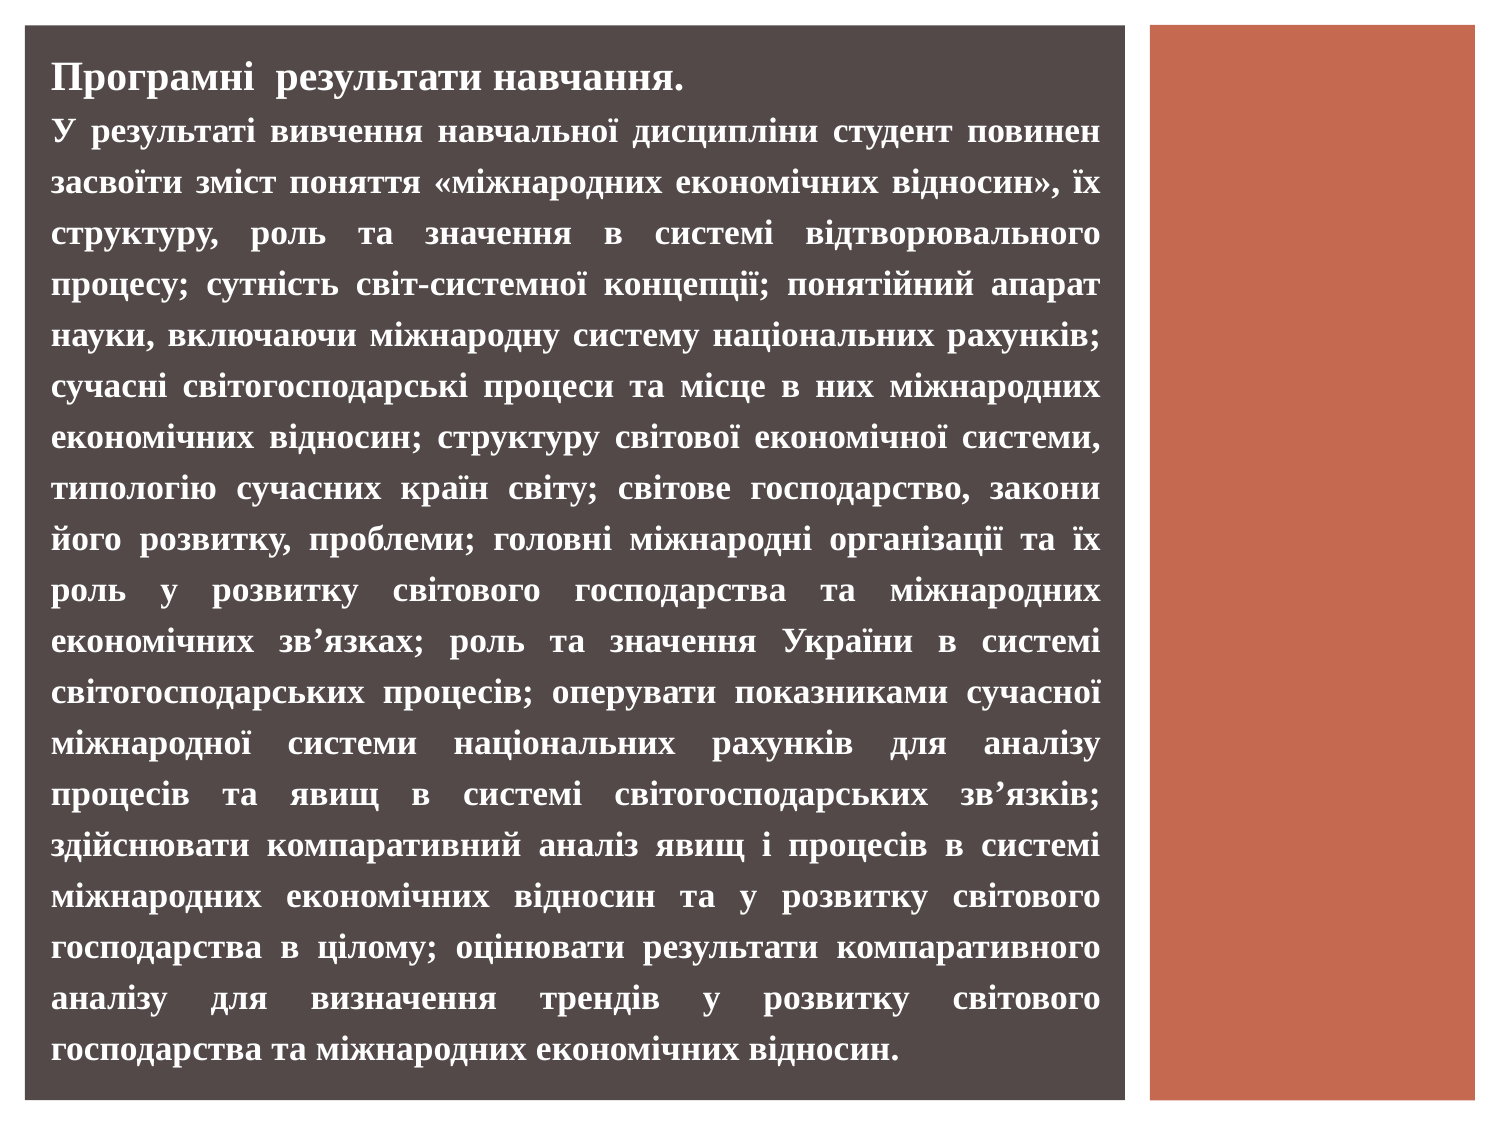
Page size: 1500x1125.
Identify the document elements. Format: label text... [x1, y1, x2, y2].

text_box Програмні результати навчання. У результаті вивчення навчальної дисципліни студент повинен засвоїти зміст поняття «міжнародних економічних відносин», їх структуру, роль та значення в системі відтворювального процесу; сутність світ-системної концепції; понятійний апарат науки, включаючи міжнародну систему національних рахунків; сучасні світогосподарські процеси та місце в них міжнародних економічних відносин; структуру світової економічної системи, типологію сучасних країн світу; світове господарство, закони його розвитку, проблеми; головні міжнародні організації та їх роль у розвитку світового господарства та міжнародних економічних зв’язках; роль та значення України в системі світогосподарських процесів; оперувати показниками сучасної міжнародної системи національних рахунків для аналізу процесів та явищ в системі світогосподарських зв’язків; здійснювати компаративний аналіз явищ і процесів в системі міжнародних економічних відносин та у розвитку світового господарства в цілому; оцінювати результати компаративного аналізу для визначення трендів у розвитку світового господарства та міжнародних економічних відносин. [36, 30, 1117, 1125]
